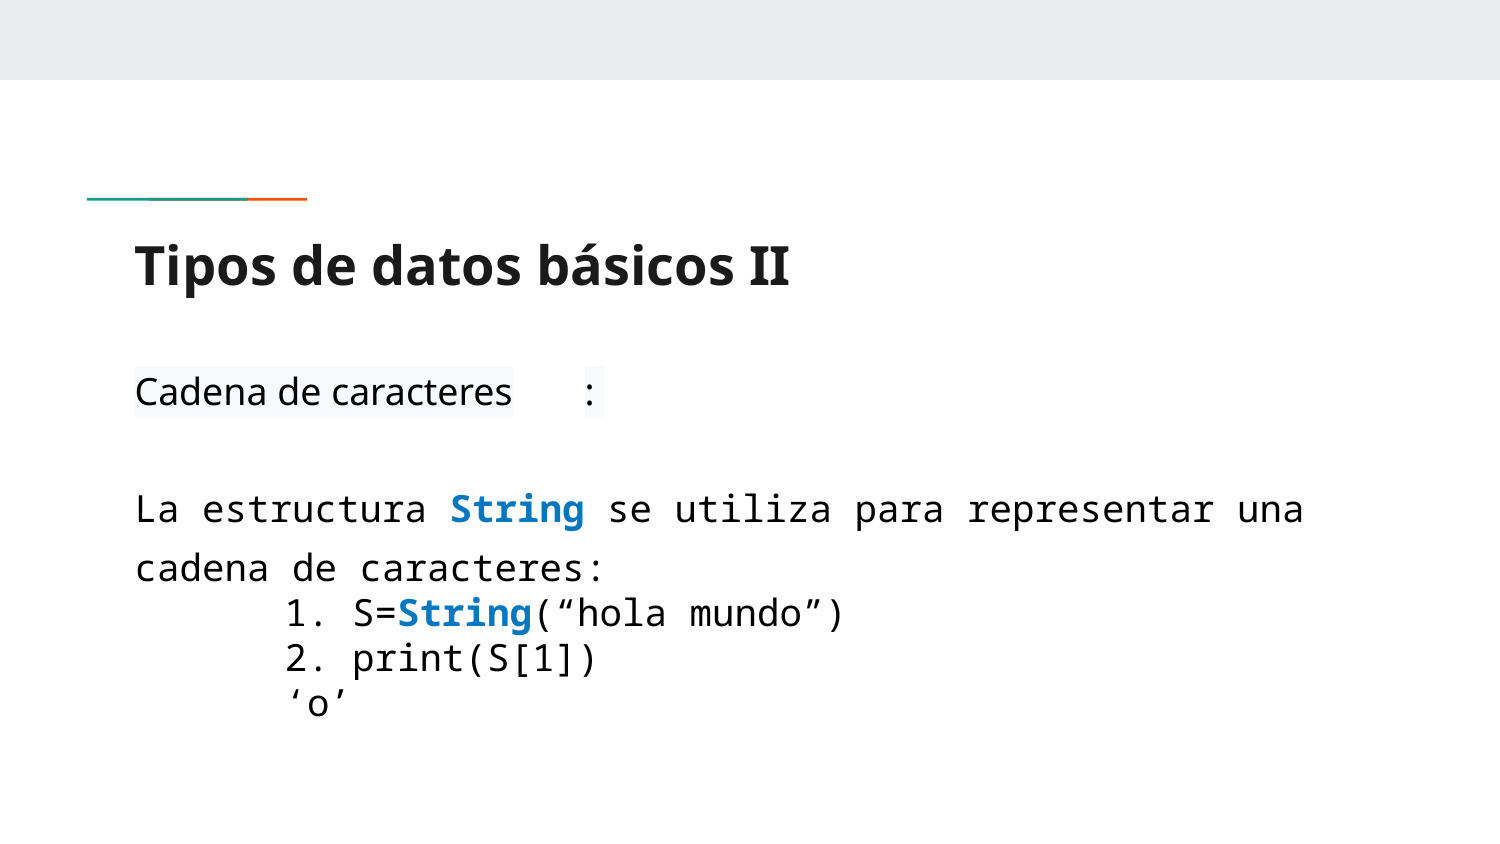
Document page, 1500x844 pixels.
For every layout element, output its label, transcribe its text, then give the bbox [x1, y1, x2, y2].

title Tipos de datos básicos II [119, 216, 1381, 305]
list Cadena de caracteres : La estructura String se utiliza para representar una cadena de caracteres: 1. S=String(“hola mundo”) 2. print(S[1]) ‘o’ [119, 307, 1381, 740]
